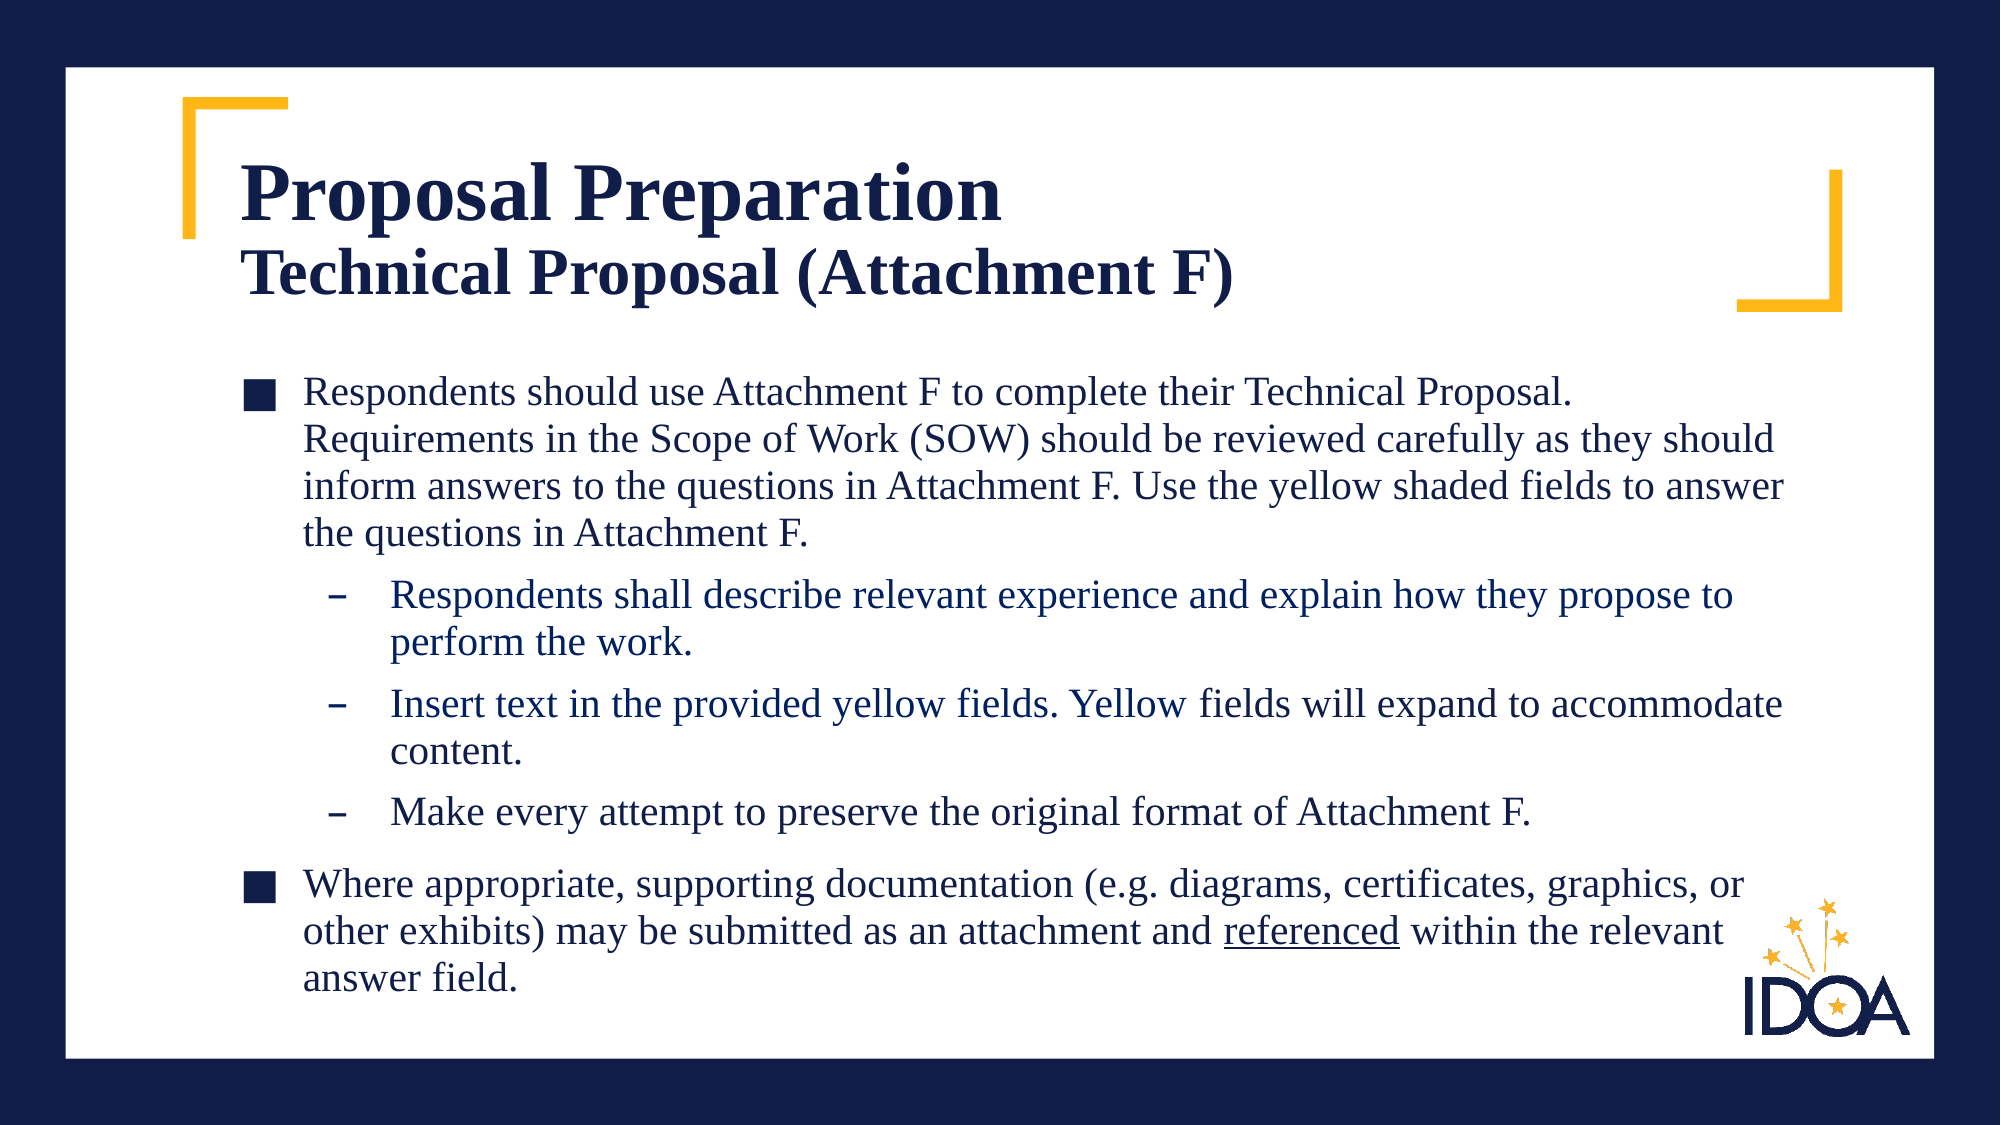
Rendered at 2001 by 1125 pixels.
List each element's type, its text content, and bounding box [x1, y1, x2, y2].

title Proposal Preparation Technical Proposal (Attachment F) [225, 141, 1800, 278]
list Respondents should use Attachment F to complete their Technical Proposal. Requirements in the Scope of Work (SOW) should be reviewed carefully as they should inform answers to the questions in Attachment F. Use the yellow shaded fields to answer the questions in Attachment F. Respondents shall describe relevant experience and explain how they propose to perform the work. Insert text in the provided yellow fields. Yellow fields will expand to accommodate content. Make every attempt to preserve the original format of Attachment F. Where appropriate, supporting documentation (e.g. diagrams, certificates, graphics, or other exhibits) may be submitted as an attachment and referenced within the relevant answer field. [225, 360, 1817, 1012]
picture [1702, 857, 1959, 1114]
